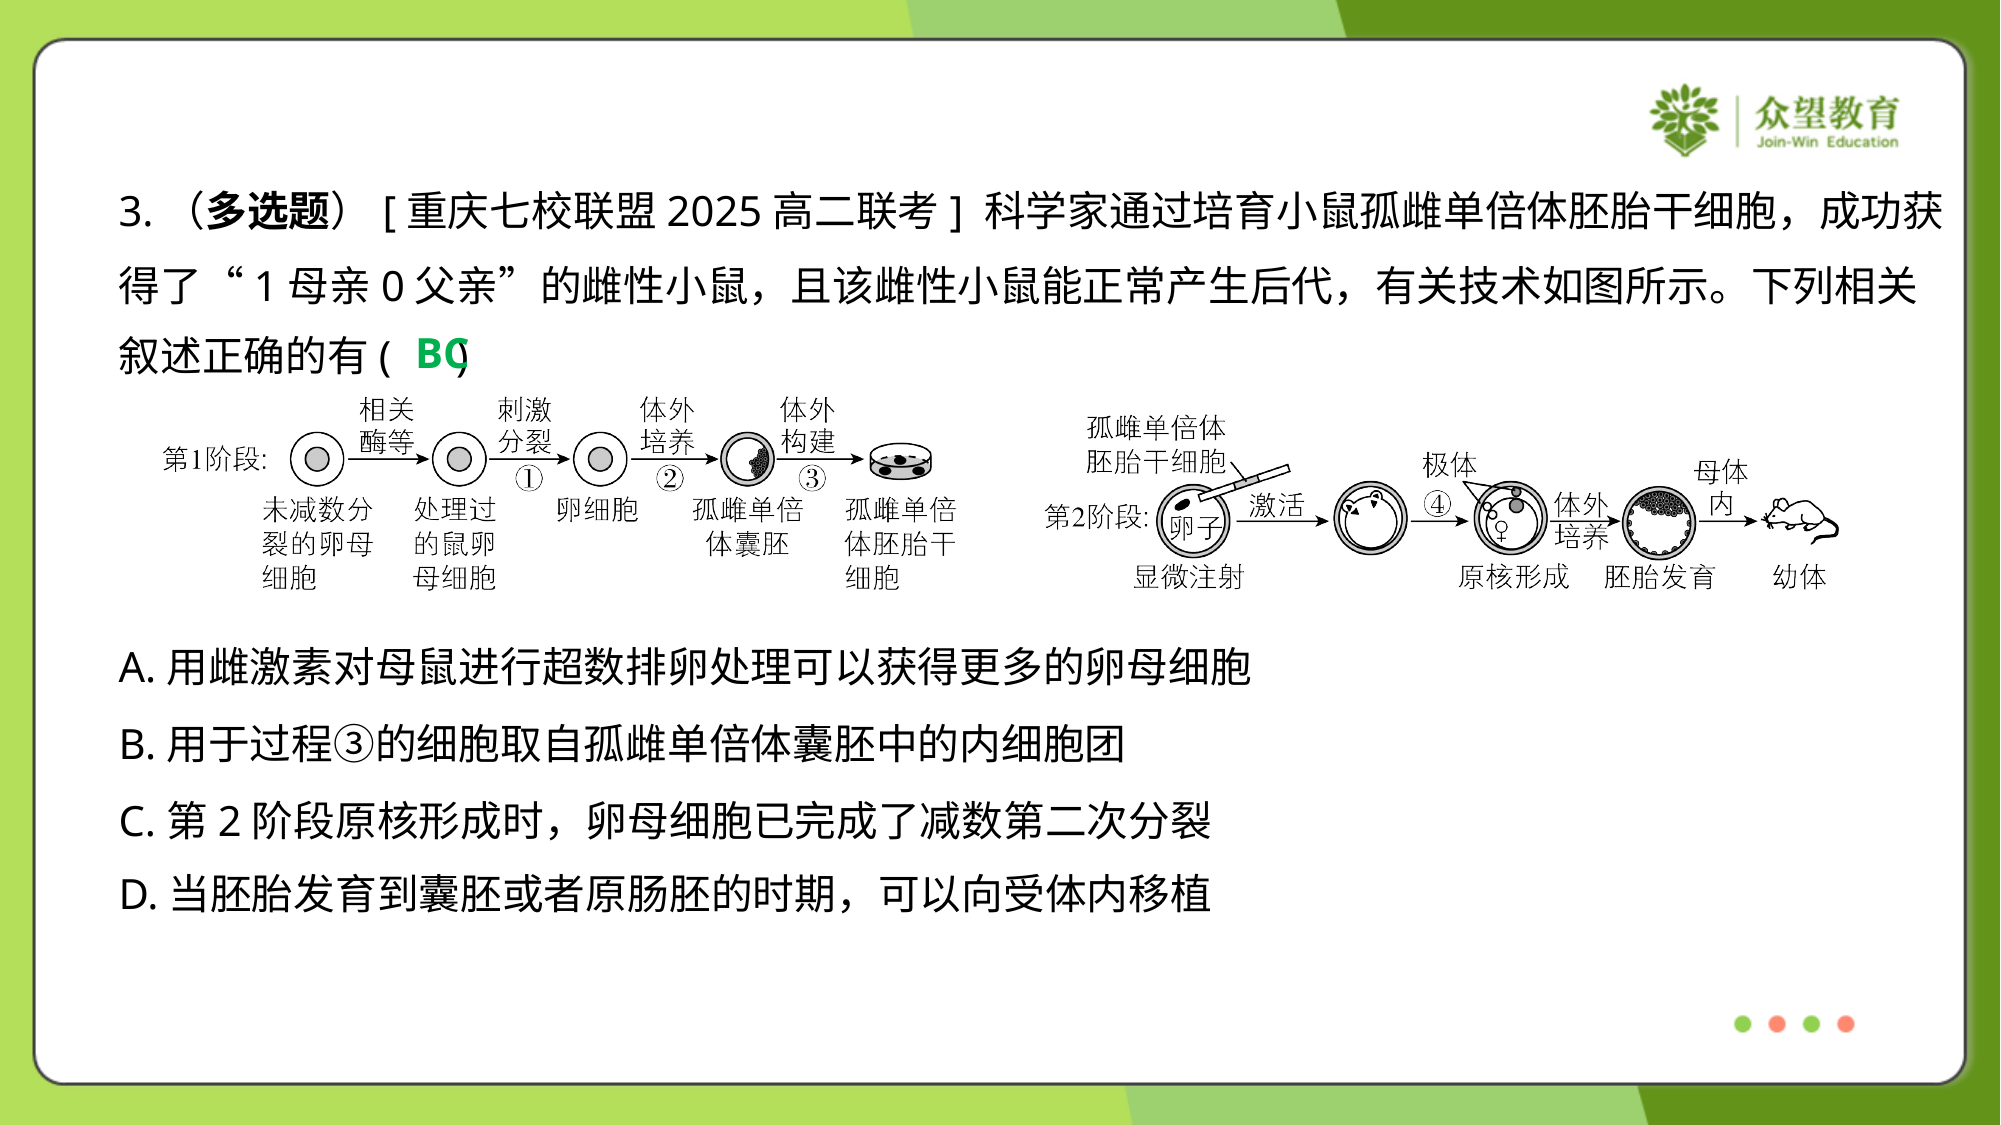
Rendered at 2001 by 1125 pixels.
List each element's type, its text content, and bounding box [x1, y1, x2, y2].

text_box 3.（多选题）[重庆七校联盟2025高二联考] 科学家通过培育小鼠孤雌单倍体胚胎干细胞，成功获 得了“1母亲0父亲”的雌性小鼠，且该雌性小鼠能正常产生后代，有关技术如图所示。下列相关 叙述正确的有( ) [118, 159, 1883, 373]
text_box BC [399, 306, 486, 371]
picture [0, 0, 2000, 1125]
text_box A.用雌激素对母鼠进行超数排卵处理可以获得更多的卵母细胞 B.用于过程③的细胞取自孤雌单倍体囊胚中的内细胞团 C.第2阶段原核形成时，卵母细胞已完成了减数第二次分裂 D.当胚胎发育到囊胚或者原肠胚的时期，可以向受体内移植 [118, 616, 1883, 911]
